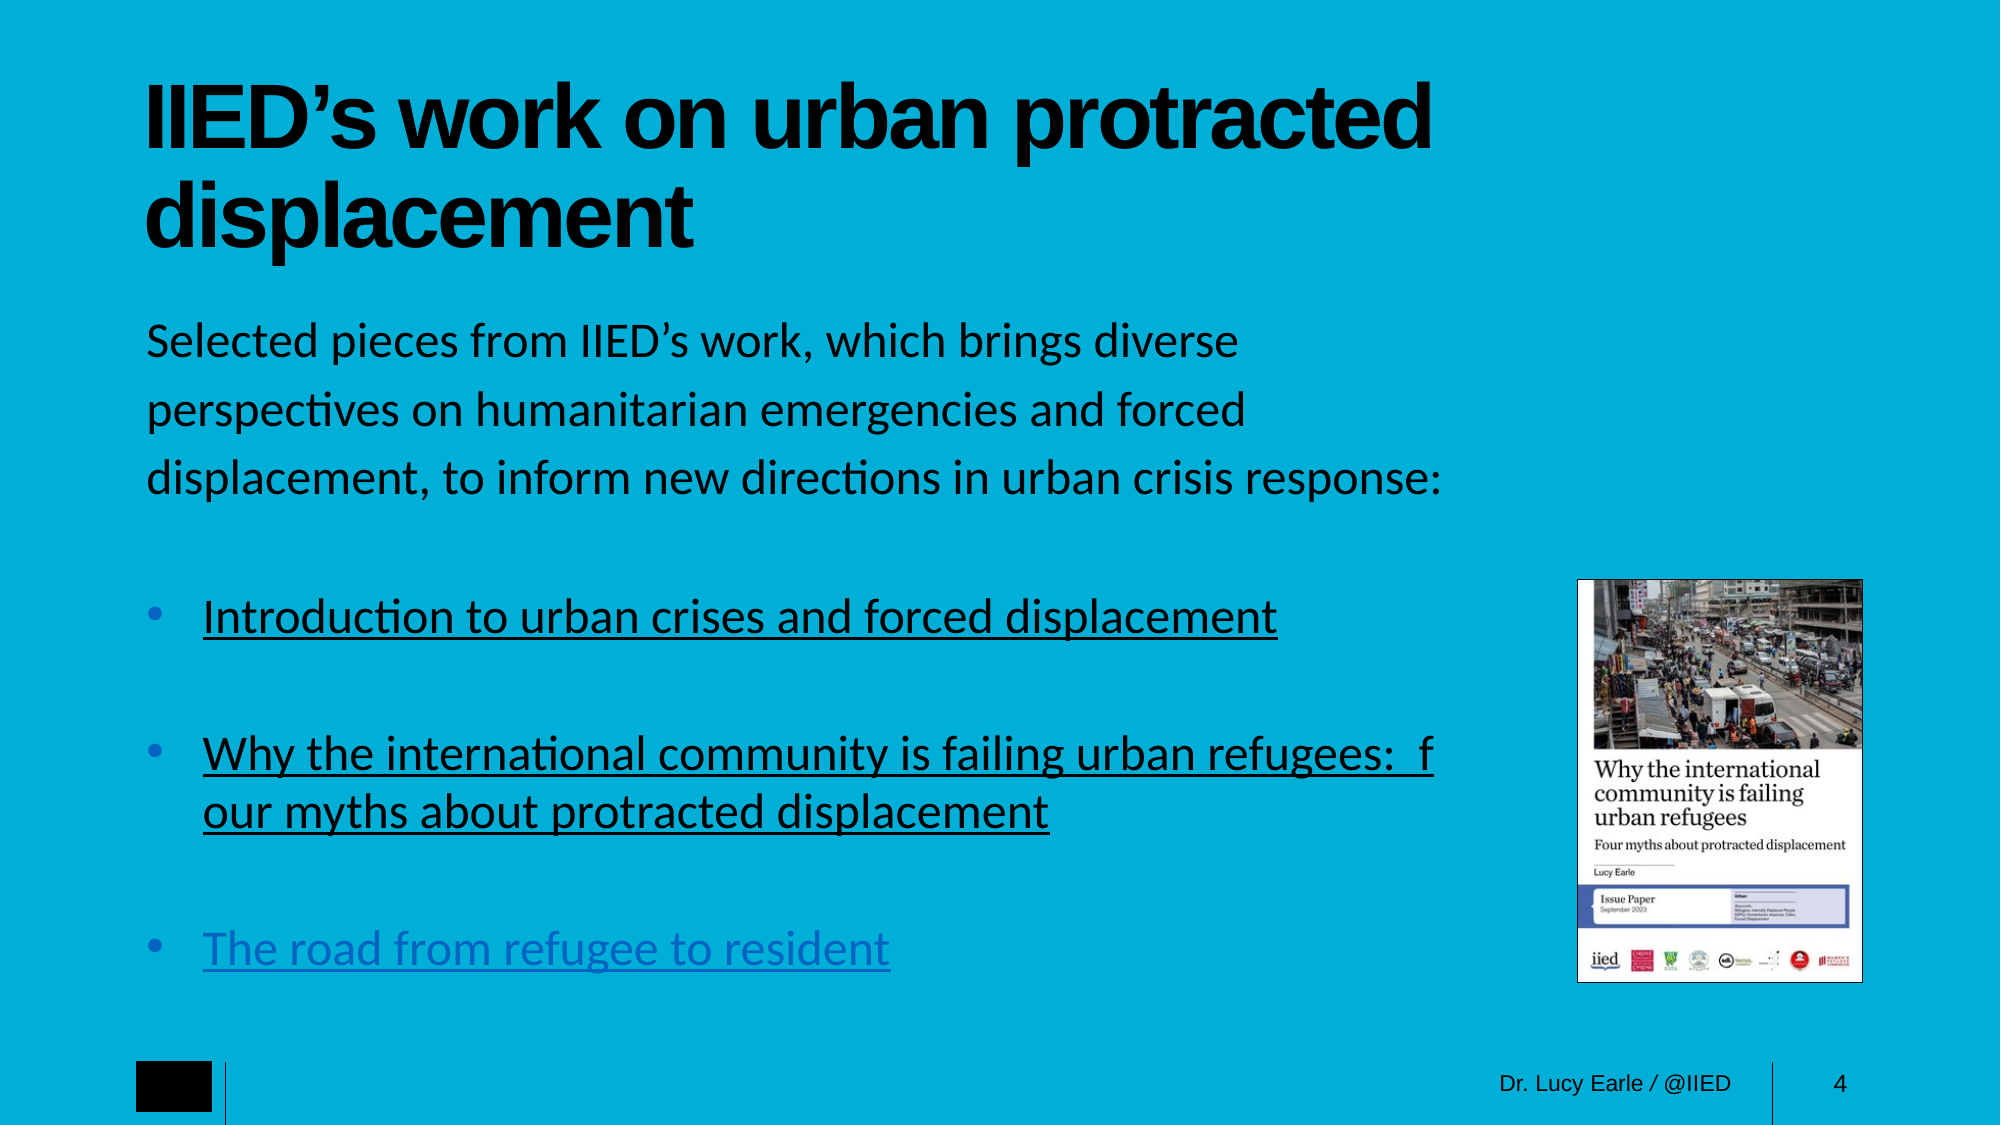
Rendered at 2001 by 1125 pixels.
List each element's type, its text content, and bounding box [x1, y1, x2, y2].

slide_number 4 [1774, 1052, 1863, 1113]
picture [1578, 580, 1862, 982]
list Selected pieces from IIED’s work, which brings diverse perspectives on humanitarian emergencies and forced displacement, to inform new directions in urban crisis response: Introduction to urban crises and forced displacement Why the international community is failing urban refugees: four myths about protracted displacement The road from refugee to resident [137, 299, 1458, 1014]
title IIED’s work on urban protracted displacement [137, 59, 1863, 278]
